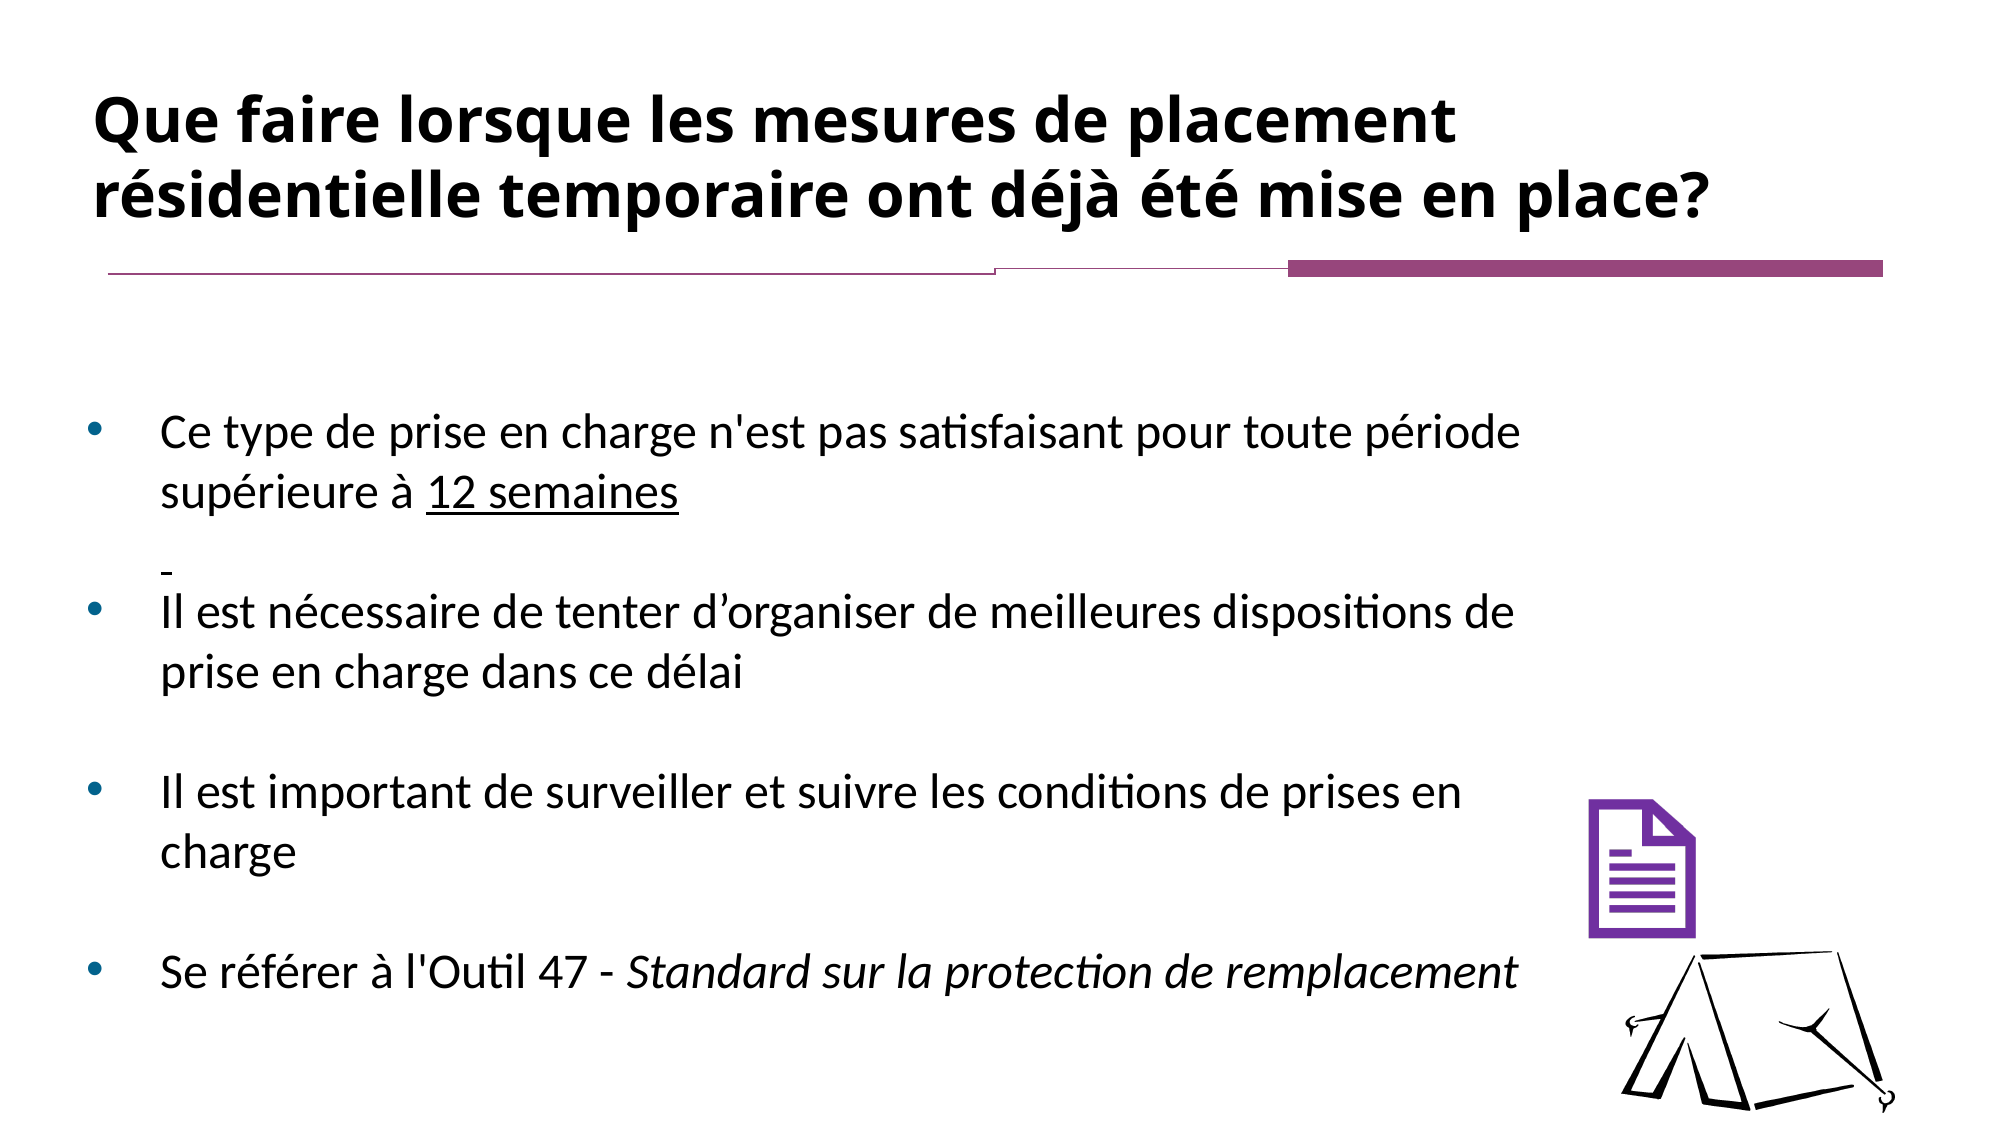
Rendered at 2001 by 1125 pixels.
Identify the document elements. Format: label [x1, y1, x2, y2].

text_box [70, 330, 1622, 1014]
picture [1558, 785, 1895, 1113]
text_box [77, 71, 1848, 240]
